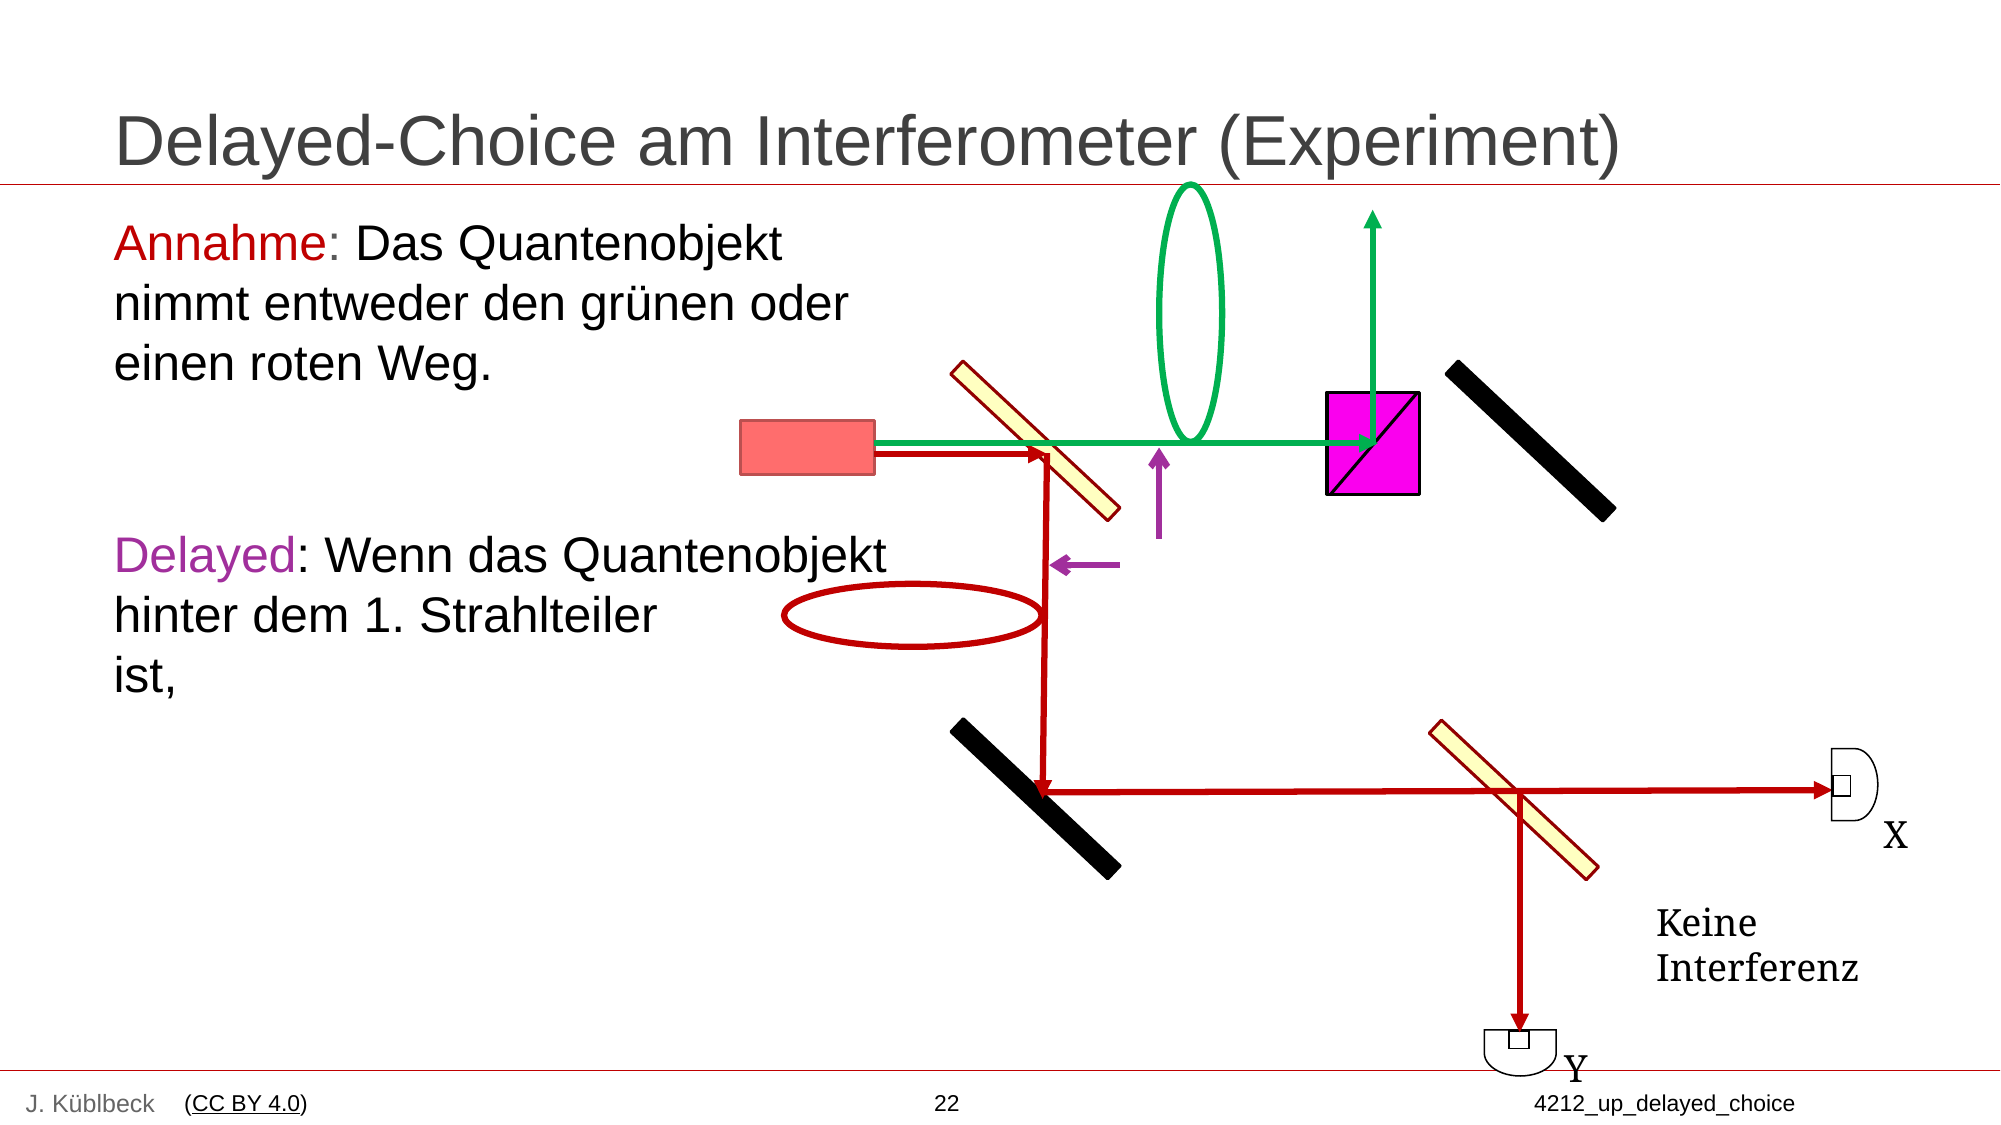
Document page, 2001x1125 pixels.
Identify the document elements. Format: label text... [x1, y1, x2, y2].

title Delayed-Choice am Interferometer (Experiment) [99, 90, 1900, 185]
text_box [739, 209, 1925, 1099]
list Annahme: Das Quantenobjekt nimmt entweder den grünen oder einen roten Weg. Delayed: Wenn das Quantenobjekt hinter dem 1. Strahlteiler ist, [98, 203, 930, 1035]
text_box [1171, 182, 1210, 206]
